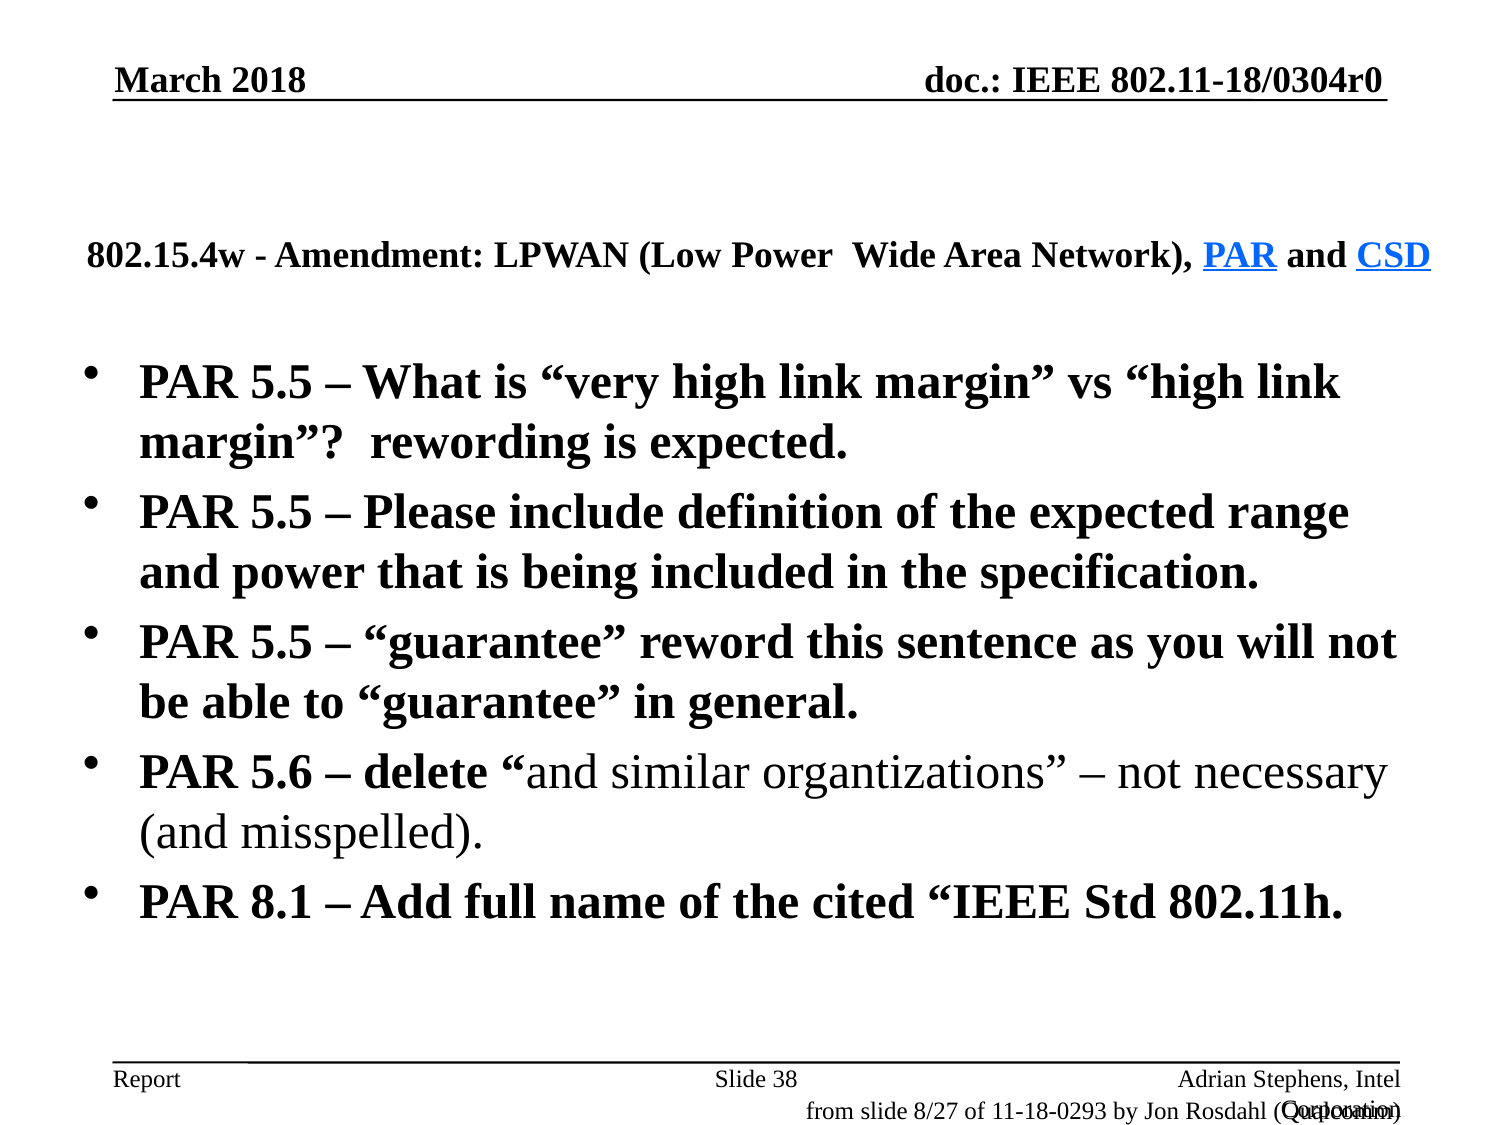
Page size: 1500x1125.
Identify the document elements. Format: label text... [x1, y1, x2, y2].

list PAR 5.5 – What is “very high link margin” vs “high link margin”? rewording is expected. PAR 5.5 – Please include definition of the expected range and power that is being included in the specification. PAR 5.5 – “guarantee” reword this sentence as you will not be able to “guarantee” in general. PAR 5.6 – delete “and similar organtizations” – not necessary (and misspelled). PAR 8.1 – Add full name of the cited “IEEE Std 802.11h. [67, 341, 1450, 938]
footer Adrian Stephens, Intel Corporation [1141, 1061, 1402, 1087]
slide_number Slide 38 [711, 1061, 801, 1093]
text_box from slide 8/27 of 11-18-0293 by Jon Rosdahl (Qualcomm) [343, 1087, 1417, 1125]
title 802.15.4w - Amendment: LPWAN (Low Power Wide Area Network), PAR and CSD [67, 224, 1450, 279]
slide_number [114, 54, 374, 101]
